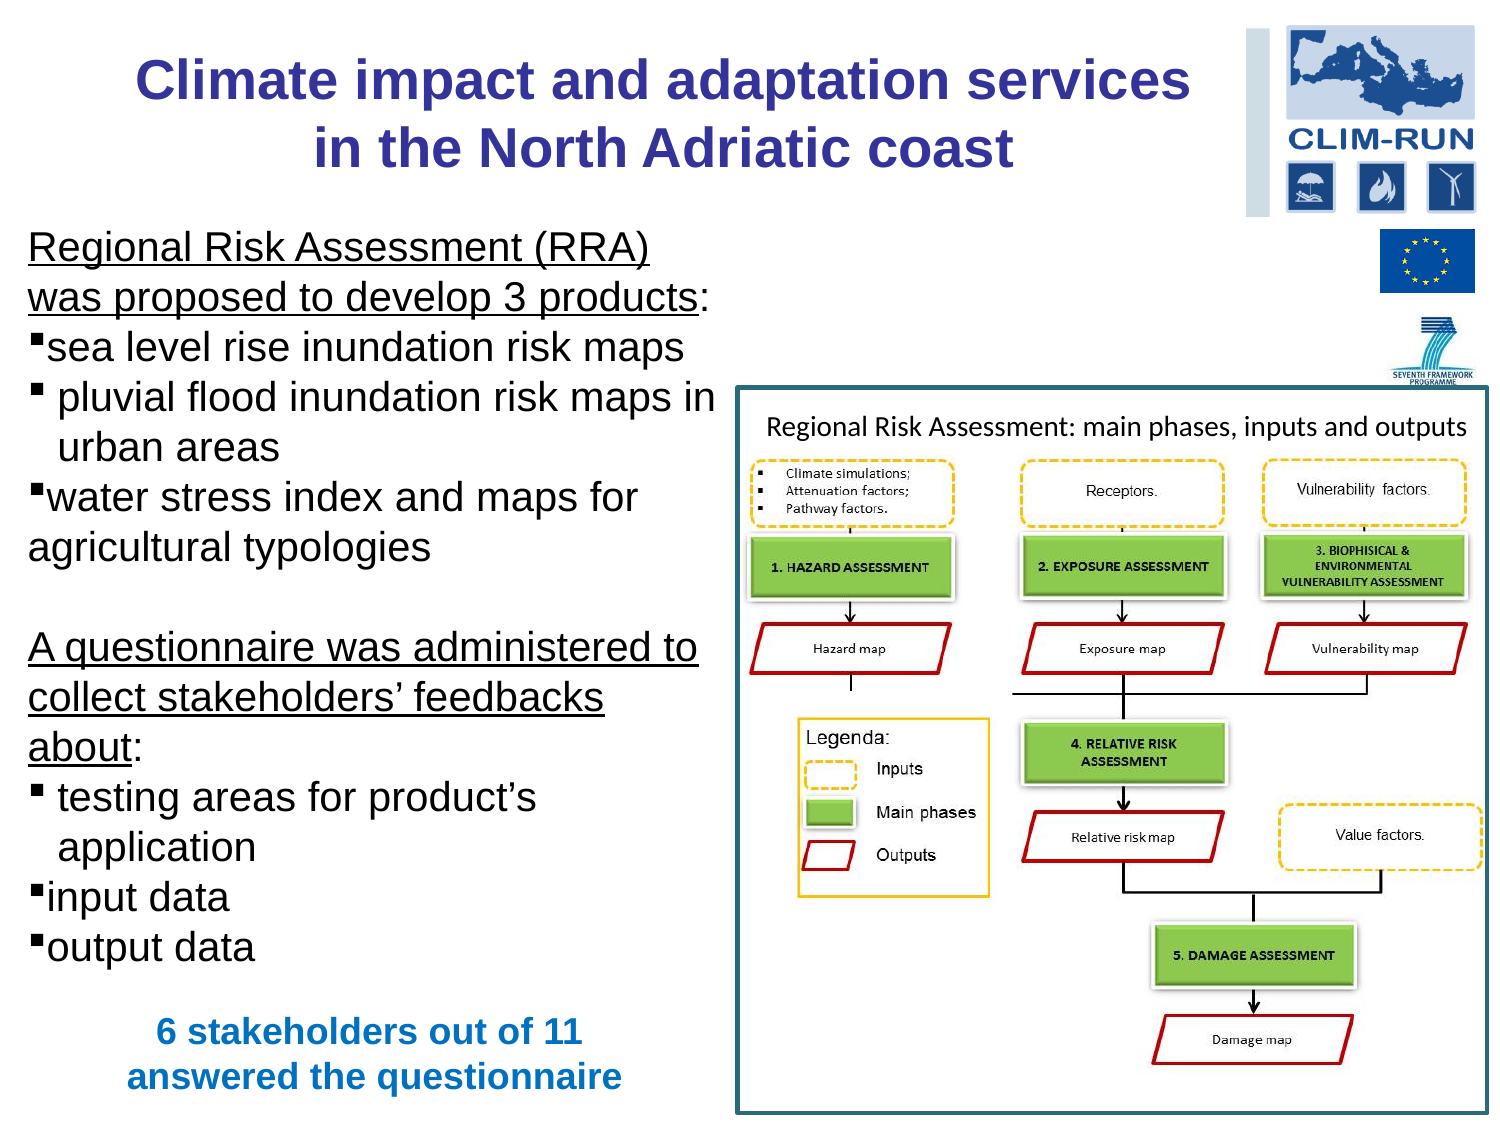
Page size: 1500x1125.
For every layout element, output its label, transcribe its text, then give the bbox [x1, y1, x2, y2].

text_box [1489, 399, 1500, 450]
text_box [735, 1079, 1489, 1115]
text_box [735, 385, 1489, 411]
picture [782, 691, 1013, 932]
picture [1381, 305, 1485, 385]
picture [1380, 229, 1475, 293]
text_box Climate impact and adaptation services in the North Adriatic coast [64, 24, 1263, 198]
text_box 6 stakeholders out of 11 answered the questionnaire [37, 999, 713, 1105]
subtitle Regional Risk Assessment (RRA) was proposed to develop 3 products: sea level rise inundation risk maps pluvial flood inundation risk maps in urban areas water stress index and maps for agricultural typologies A questionnaire was administered to collect stakeholders’ feedbacks about: testing areas for product’s application input data output data [12, 212, 735, 988]
picture [1278, 18, 1483, 221]
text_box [734, 410, 1488, 1076]
